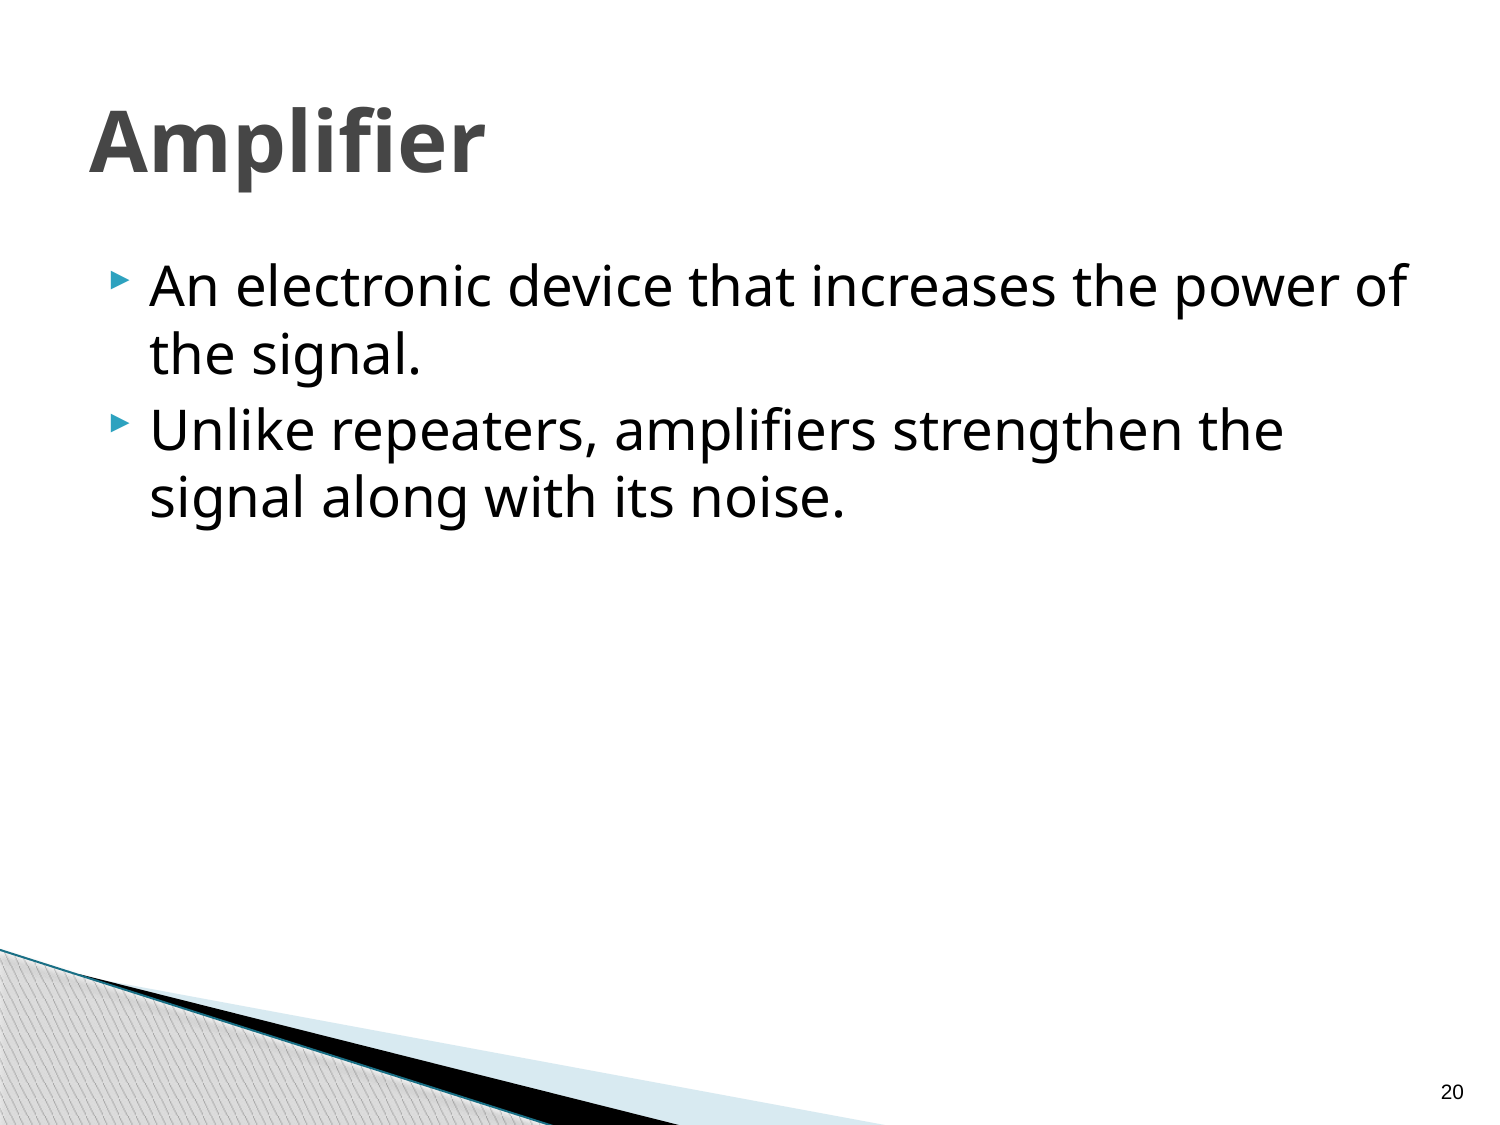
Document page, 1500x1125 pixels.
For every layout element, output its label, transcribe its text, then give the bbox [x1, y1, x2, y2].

slide_number 20 [1418, 1051, 1479, 1112]
title Amplifier [75, 45, 1425, 233]
list An electronic device that increases the power of the signal. Unlike repeaters, amplifiers strengthen the signal along with its noise. [75, 243, 1425, 986]
